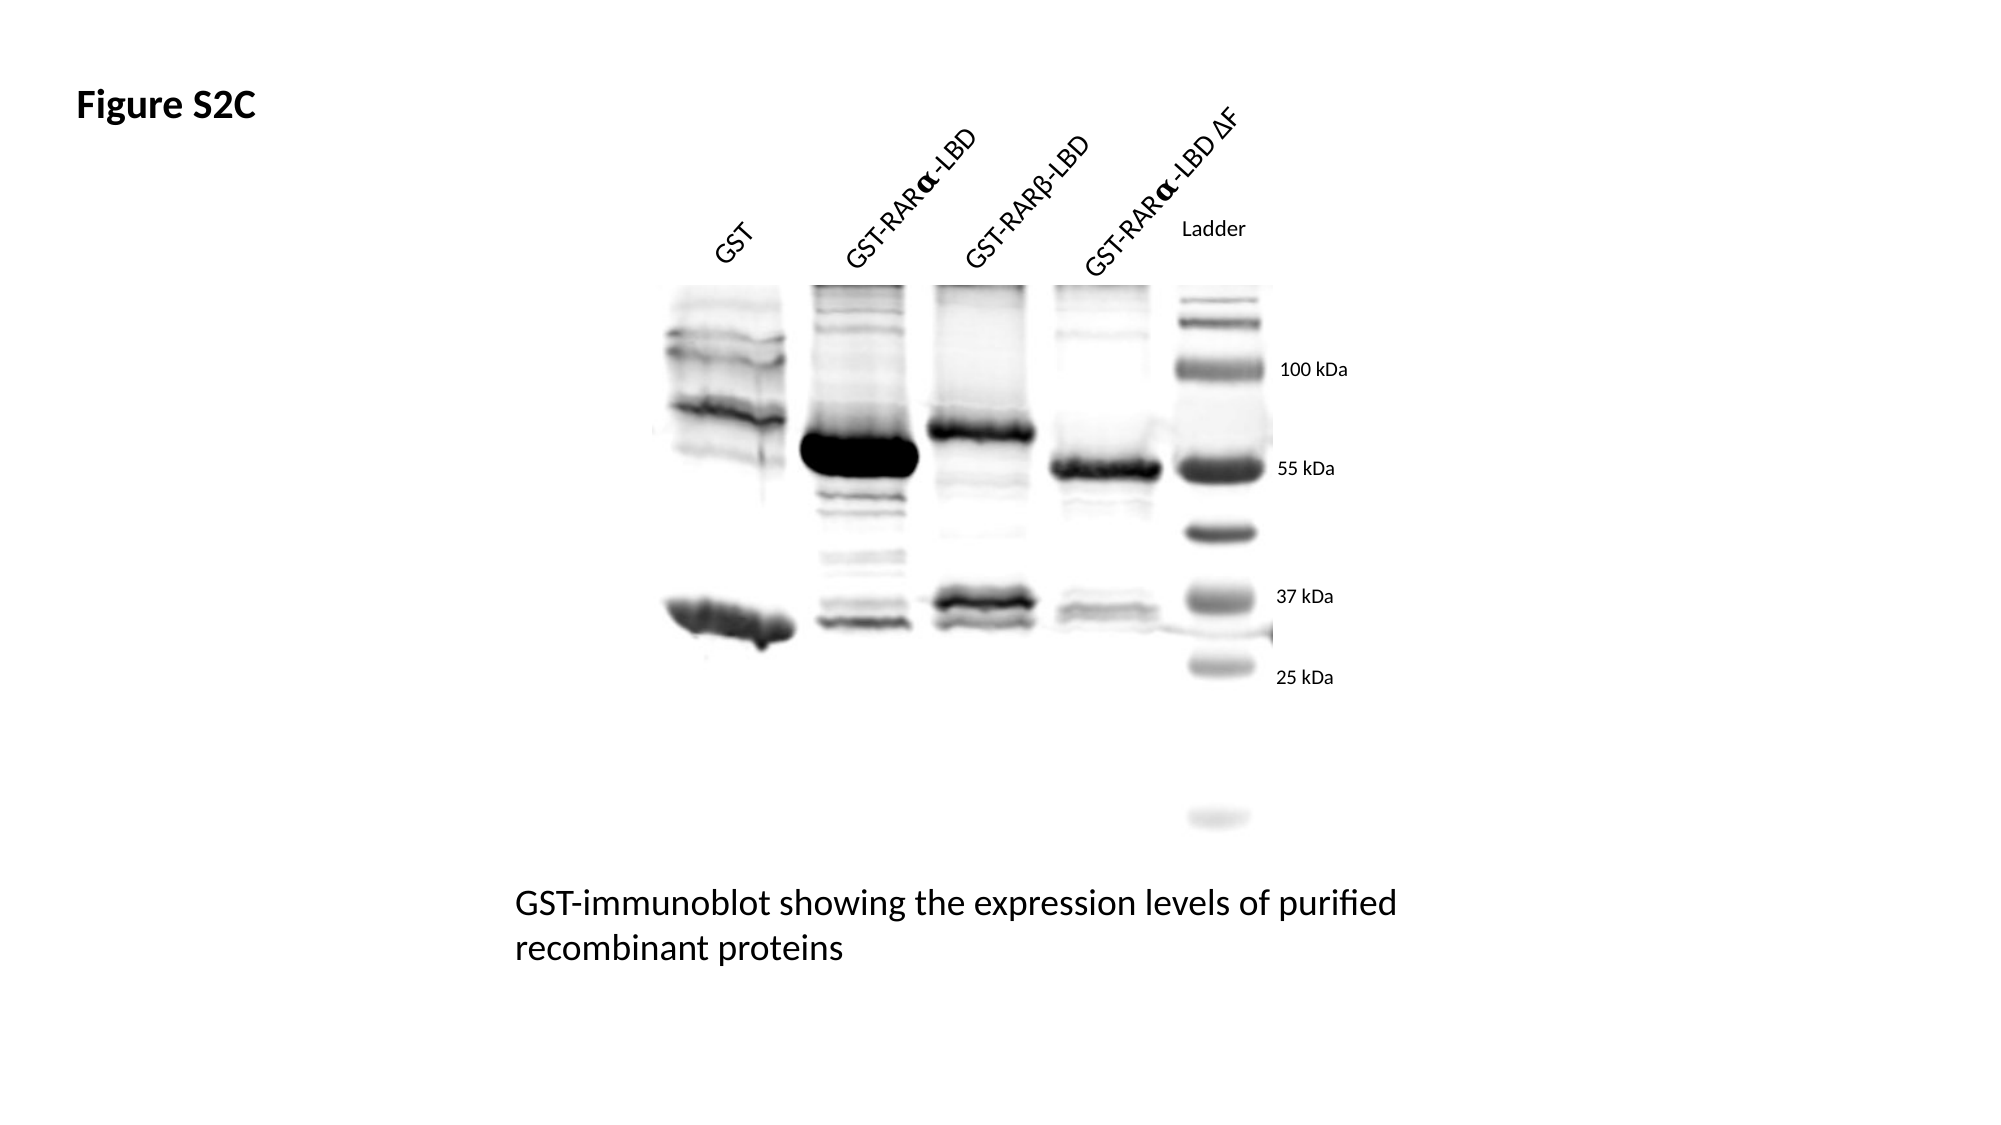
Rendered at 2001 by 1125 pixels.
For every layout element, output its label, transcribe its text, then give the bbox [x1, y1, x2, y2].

text_box 37 kDa [1273, 574, 1350, 615]
text_box Figure S2C [61, 69, 664, 134]
text_box 55 kDa [1273, 447, 1351, 487]
text_box 25 kDa [1273, 656, 1350, 696]
text_box GST-RAR𝛂-LBD [820, 81, 1017, 285]
picture [652, 285, 1273, 840]
text_box GST [688, 163, 808, 285]
text_box GST-RARβ-LBD [939, 81, 1137, 285]
text_box GST-RAR𝛂-LBD ΔF [1059, 77, 1267, 285]
text_box GST-immunoblot showing the expression levels of purified recombinant proteins [500, 870, 1425, 976]
text_box Ladder [1167, 206, 1262, 249]
text_box 100 kDa [1273, 348, 1364, 388]
